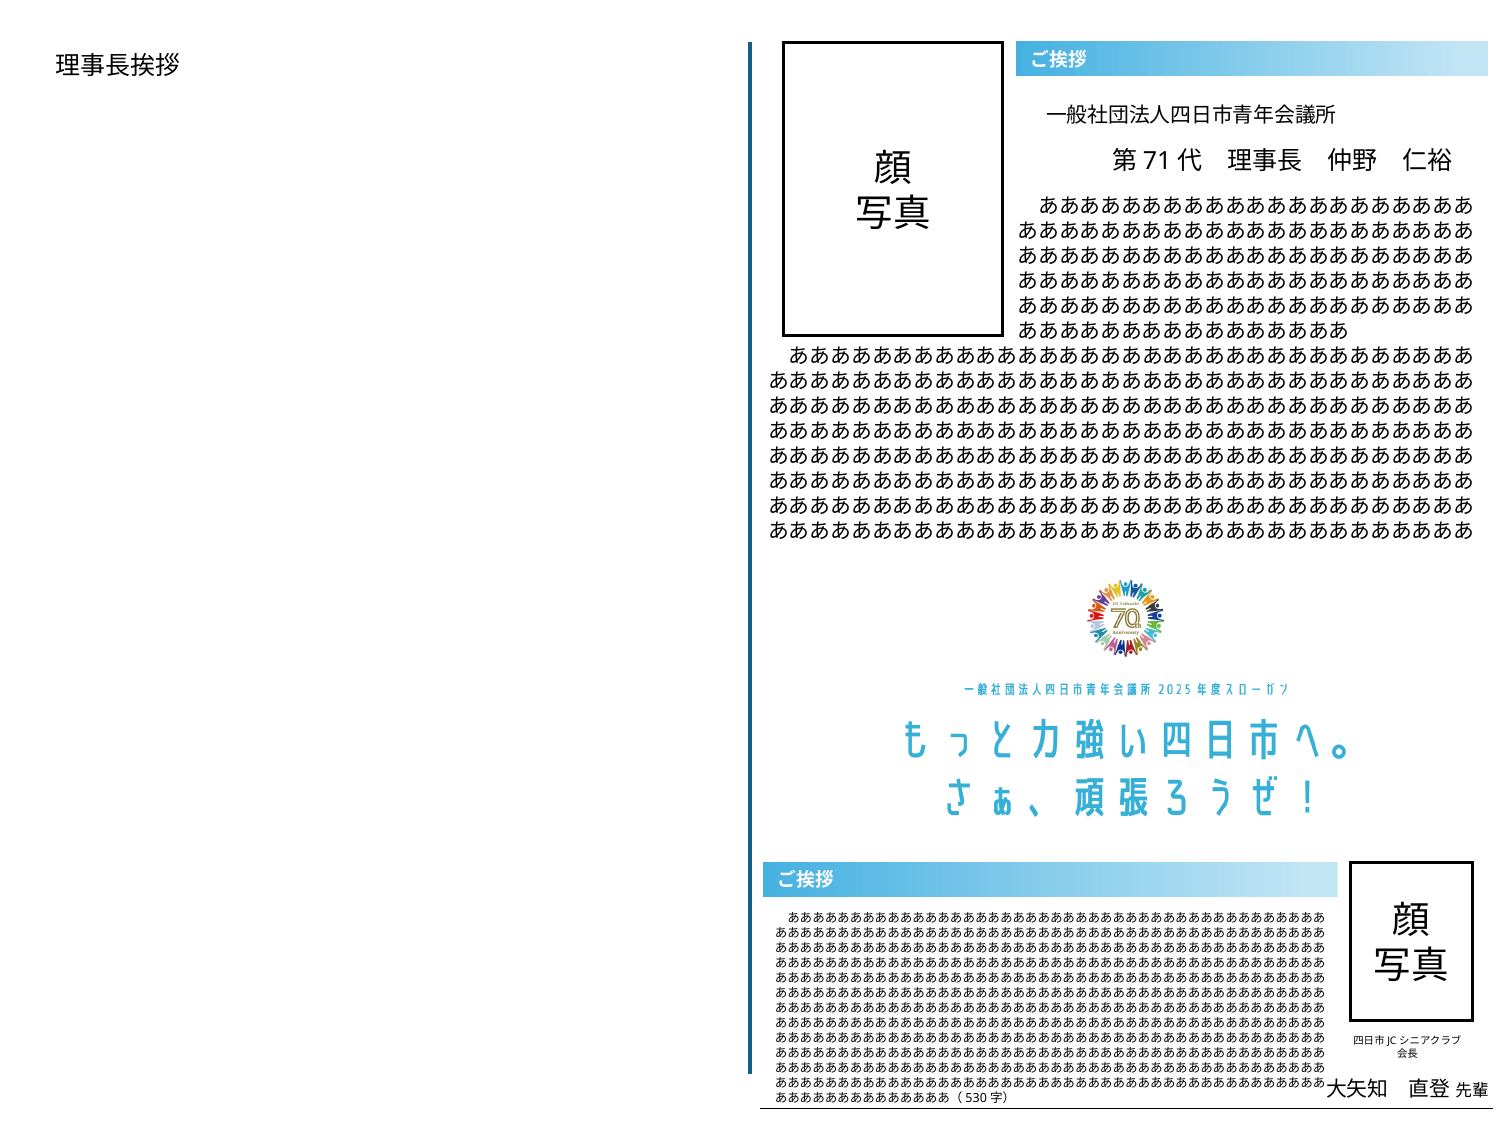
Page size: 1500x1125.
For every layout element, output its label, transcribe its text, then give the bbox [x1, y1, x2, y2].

text_box あああああああああああああああああああああああああああああああああああああああああああああああああああああああああああああああああああああああああああああああああああああああああああああああああああああああああああああああああああああああああああああああああああああああああああああああああああああああああああああああああああああああああああああああああああああああああああああああああああああああああああああああああああああああああああああああああああああああああああああああああああああああああああああああああああああああああああああああああああああああああああああああああああああああああああああああああああああああああああああああああああああああああああああああああああああああああああああああああああああああああああああああああああああああああああああああああああああああああああああああああああああああああああああああああああああああああああああああああああああああああああああああああああああああああああああああああああああああああああああああああああああああああああああああああああああああああああああああああああああああああああああああああああああああああああああ（530字） [760, 902, 1344, 1107]
text_box ご挨拶 [1014, 40, 1490, 78]
text_box 顔 写真 [782, 41, 1004, 335]
text_box 大矢知 直登 先輩 [1344, 1067, 1500, 1108]
text_box あああああああああああああああああああああああああああああああああああああああああああああああああああああああああああああああああああああああああああああああああああああああああああああああああああああああああああああああああああああああああああああああああああああああああああああああああああああああああああああああああああああああああああああああああああああああああああああああああああああああああああああああああああああああああああああああああああああああああああああああああああああああああああああああああああああああああああああああ [753, 335, 1499, 550]
text_box 四日市JCシニアクラブ 会長 [1344, 1026, 1477, 1067]
text_box 第71代 理事長 仲野 仁裕 [1097, 137, 1468, 182]
text_box 理事長挨拶 [41, 42, 196, 88]
text_box 顔 写真 [1349, 861, 1474, 1022]
text_box 一般社団法人四日市青年会議所 [1031, 94, 1352, 135]
text_box ご挨拶 [761, 860, 1339, 898]
picture [895, 567, 1357, 827]
text_box あああああああああああああああああああああああああああああああああああああああああああああああああああああああああああああああああああああああああああああああああああああああああああああああああああああああああああああああああああああああああああああ [1002, 185, 1500, 350]
